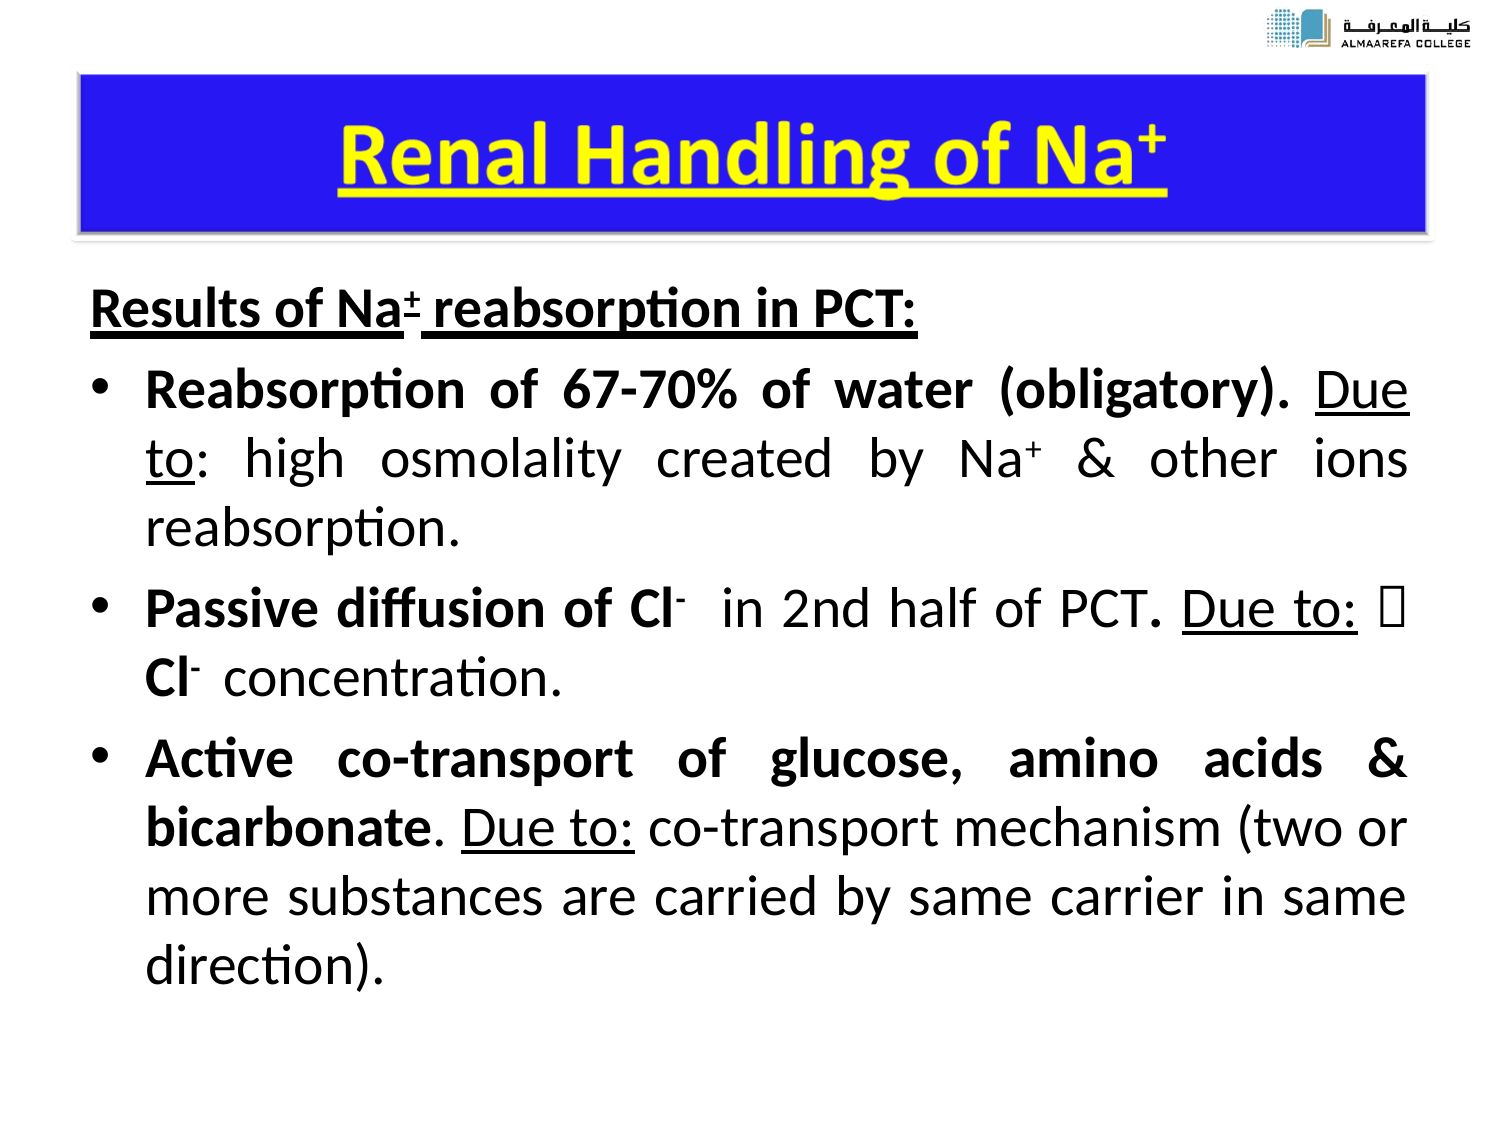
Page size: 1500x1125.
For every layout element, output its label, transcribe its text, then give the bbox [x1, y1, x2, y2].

list Results of Na+ reabsorption in PCT: Reabsorption of 67-70% of water (obligatory). Due to: high osmolality created by Na+ & other ions reabsorption. Passive diffusion of Cl- in 2nd half of PCT. Due to:  Cl- concentration. Active co-transport of glucose, amino acids & bicarbonate. Due to: co-transport mechanism (two or more substances are carried by same carrier in same direction). [75, 283, 1425, 1005]
picture [65, 0, 1475, 275]
